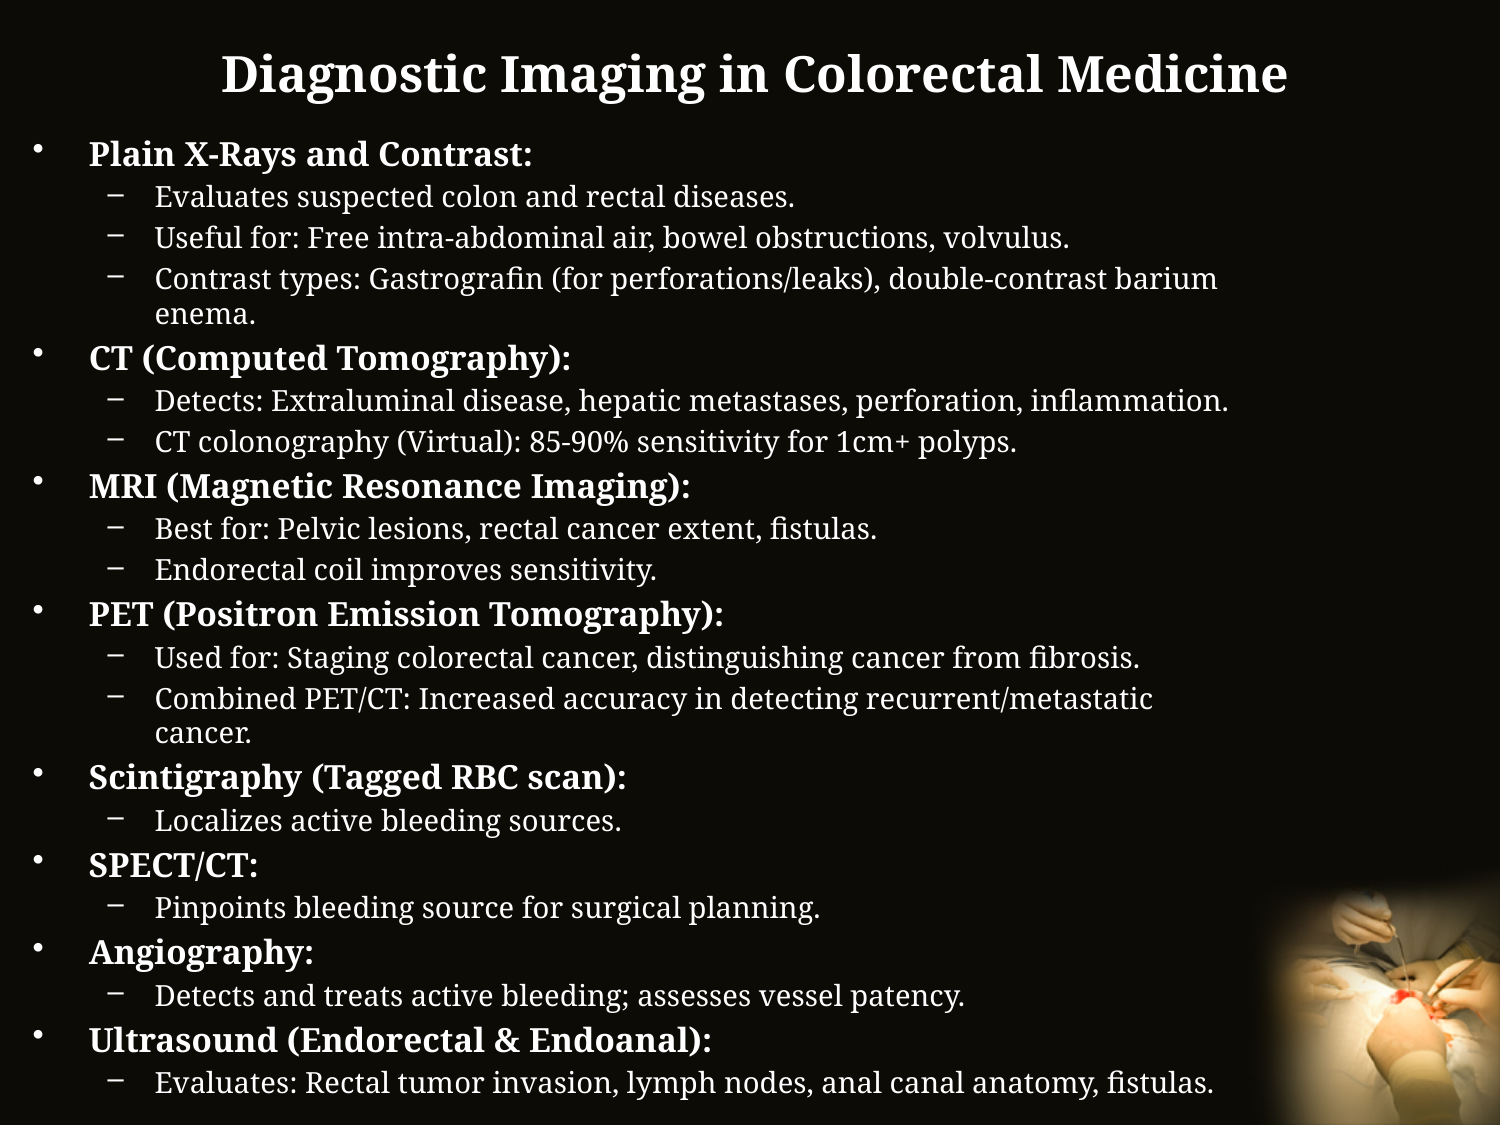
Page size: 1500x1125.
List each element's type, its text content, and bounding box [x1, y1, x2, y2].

list Plain X-Rays and Contrast: Evaluates suspected colon and rectal diseases. Useful for: Free intra-abdominal air, bowel obstructions, volvulus. Contrast types: Gastrografin (for perforations/leaks), double-contrast barium enema. CT (Computed Tomography): Detects: Extraluminal disease, hepatic metastases, perforation, inflammation. CT colonography (Virtual): 85-90% sensitivity for 1cm+ polyps. MRI (Magnetic Resonance Imaging): Best for: Pelvic lesions, rectal cancer extent, fistulas. Endorectal coil improves sensitivity. PET (Positron Emission Tomography): Used for: Staging colorectal cancer, distinguishing cancer from fibrosis. Combined PET/CT: Increased accuracy in detecting recurrent/metastatic cancer. Scintigraphy (Tagged RBC scan): Localizes active bleeding sources. SPECT/CT: Pinpoints bleeding source for surgical planning. Angiography: Detects and treats active bleeding; assesses vessel patency. Ultrasound (Endorectal & Endoanal): Evaluates: Rectal tumor invasion, lymph nodes, anal canal anatomy, fistulas. [17, 125, 1247, 1000]
picture [0, 0, 1500, 1125]
title Diagnostic Imaging in Colorectal Medicine [206, 30, 1377, 115]
